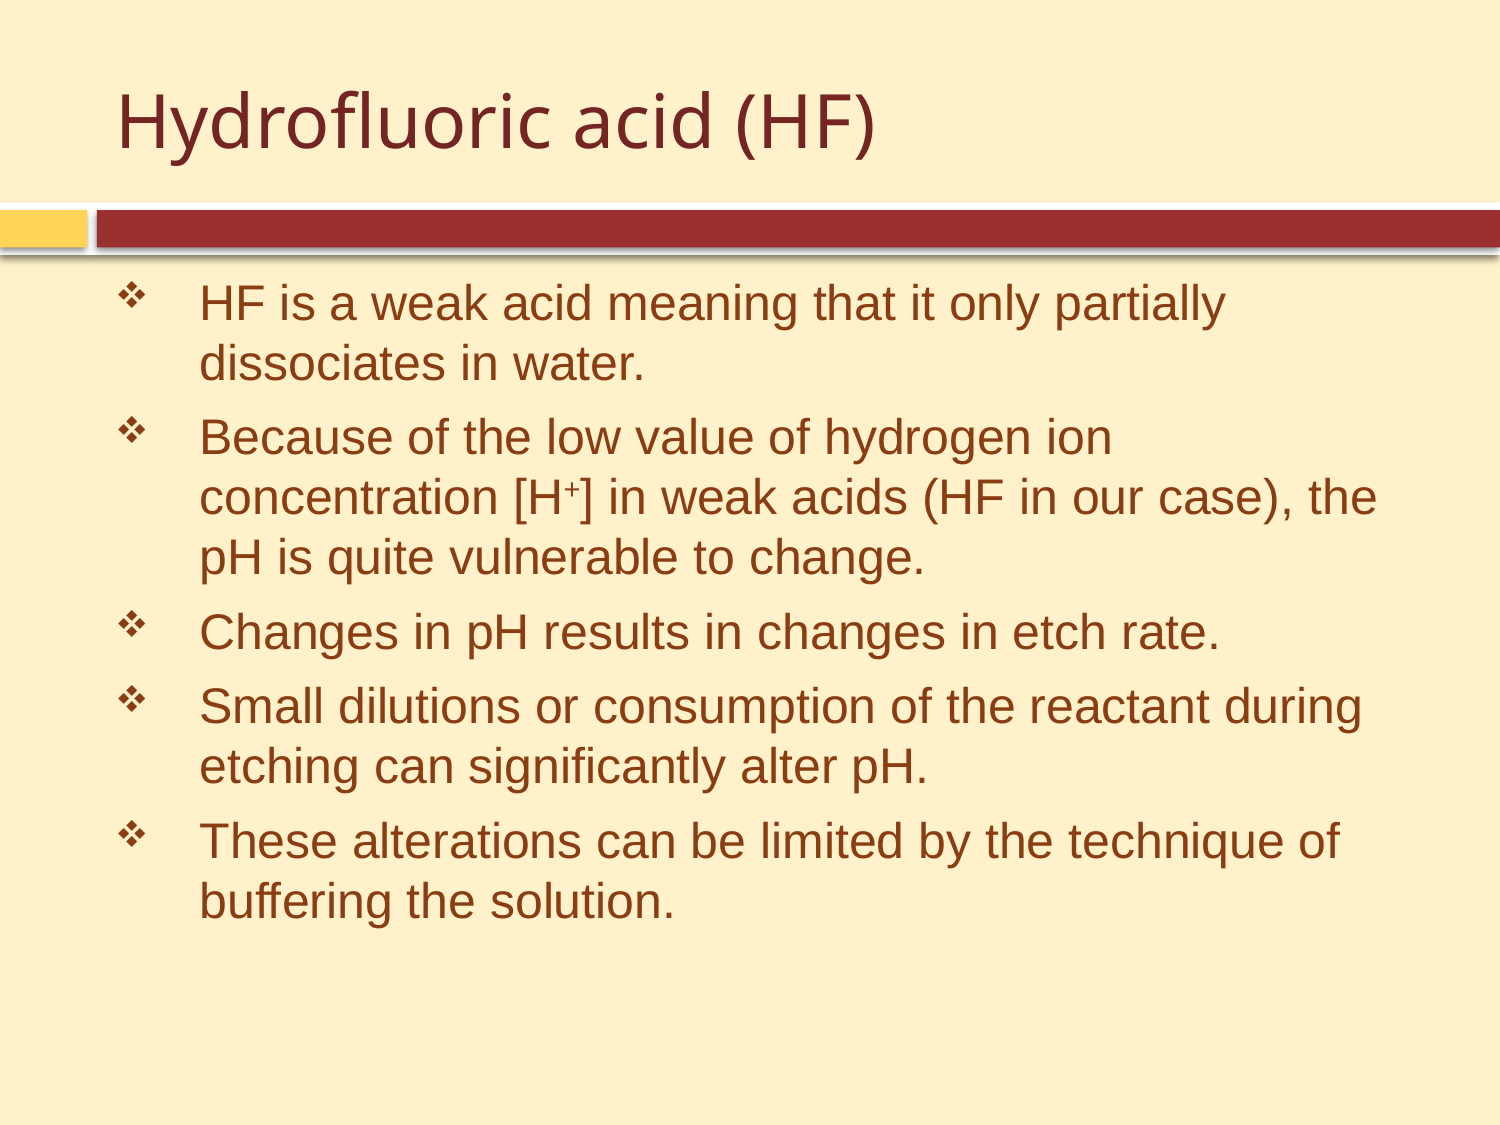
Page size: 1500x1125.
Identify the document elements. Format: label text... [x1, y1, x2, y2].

list HF is a weak acid meaning that it only partially dissociates in water. Because of the low value of hydrogen ion concentration [H+] in weak acids (HF in our case), the pH is quite vulnerable to change. Changes in pH results in changes in etch rate. Small dilutions or consumption of the reactant during etching can significantly alter pH. These alterations can be limited by the technique of buffering the solution. [100, 262, 1438, 1000]
title Hydrofluoric acid (HF) [100, 37, 1438, 200]
